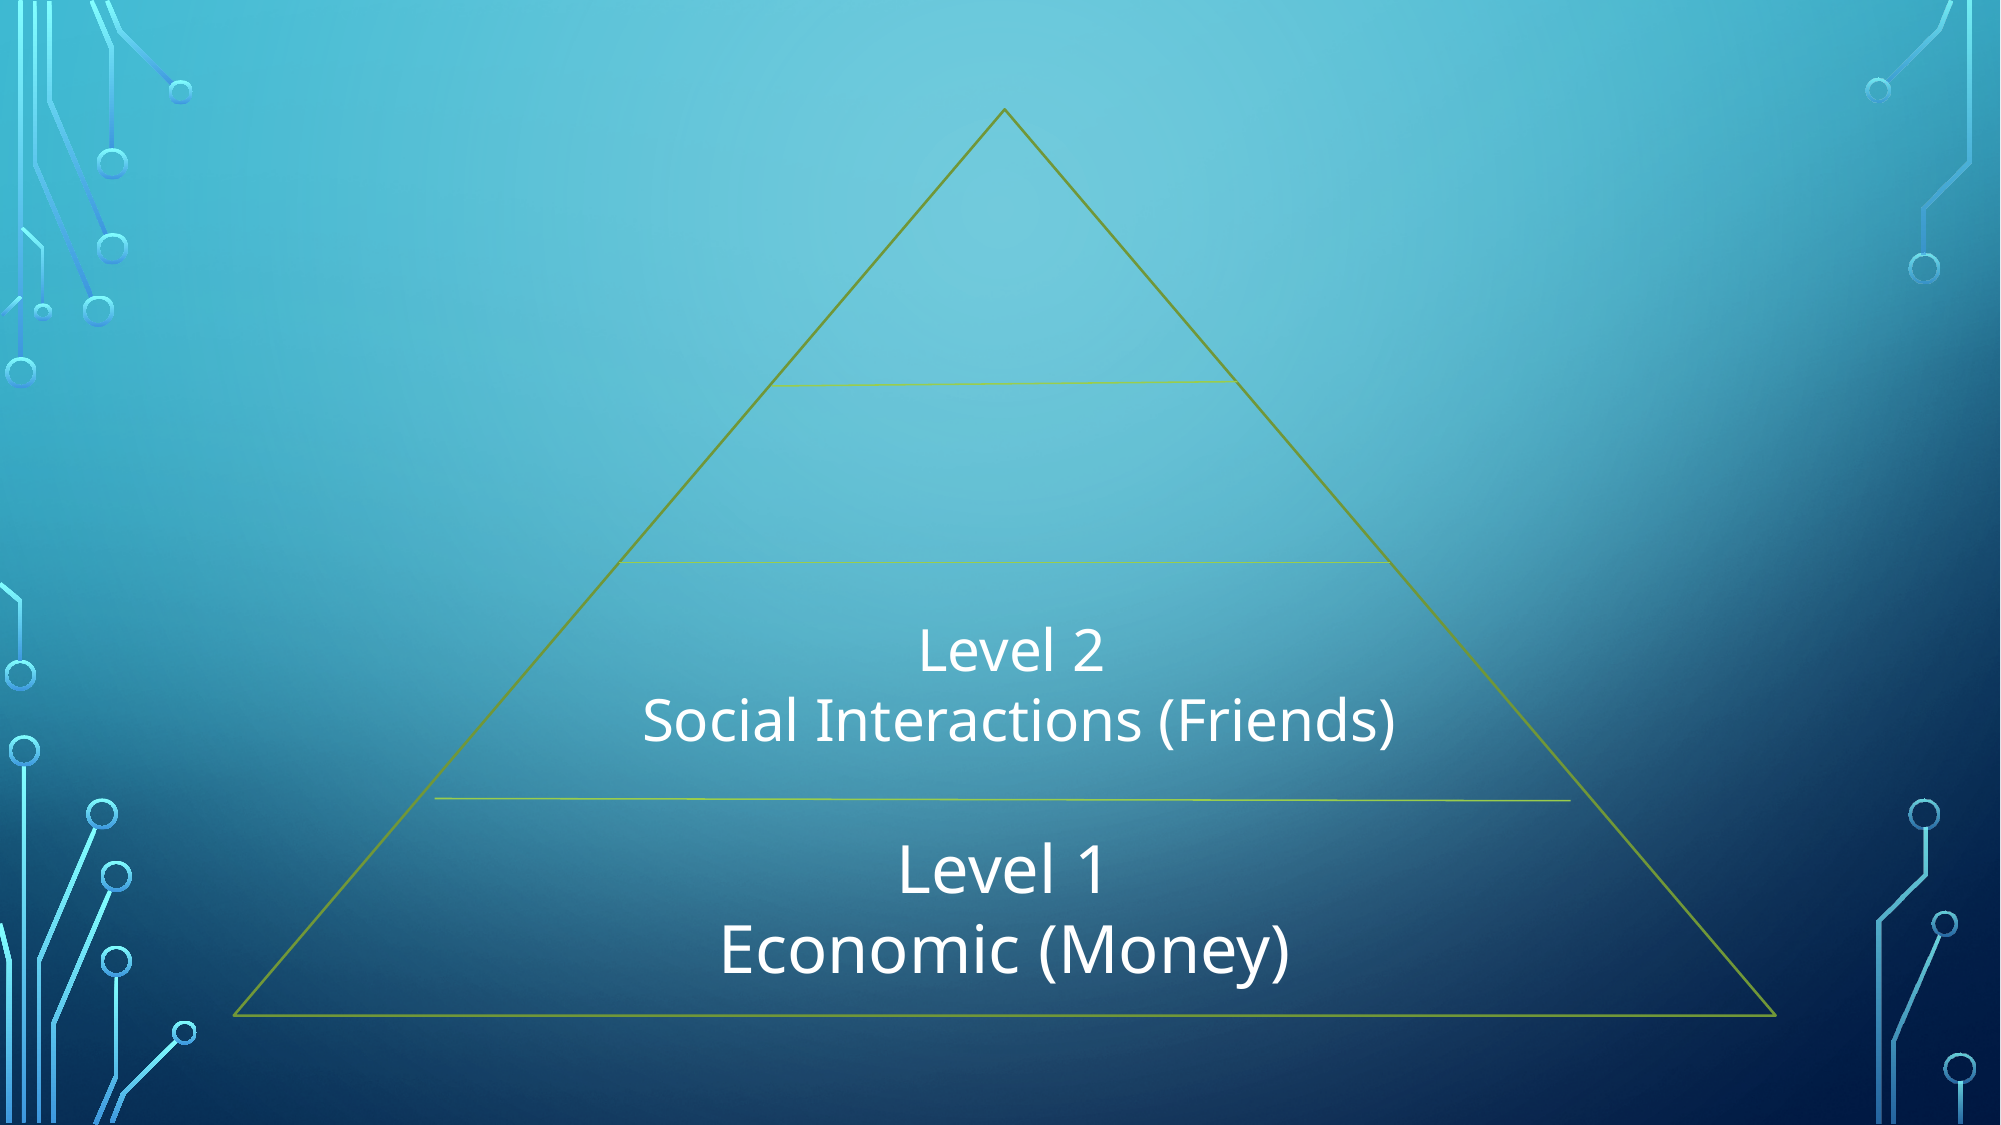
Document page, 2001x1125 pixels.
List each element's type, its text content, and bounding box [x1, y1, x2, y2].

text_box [771, 381, 1238, 387]
text_box [581, 381, 1429, 605]
text_box [771, 108, 1237, 381]
text_box Level 1 Economic (Money) [583, 819, 1427, 995]
text_box Level 2 Social Interactions (Friends) [518, 605, 1520, 761]
text_box [232, 679, 1777, 1017]
